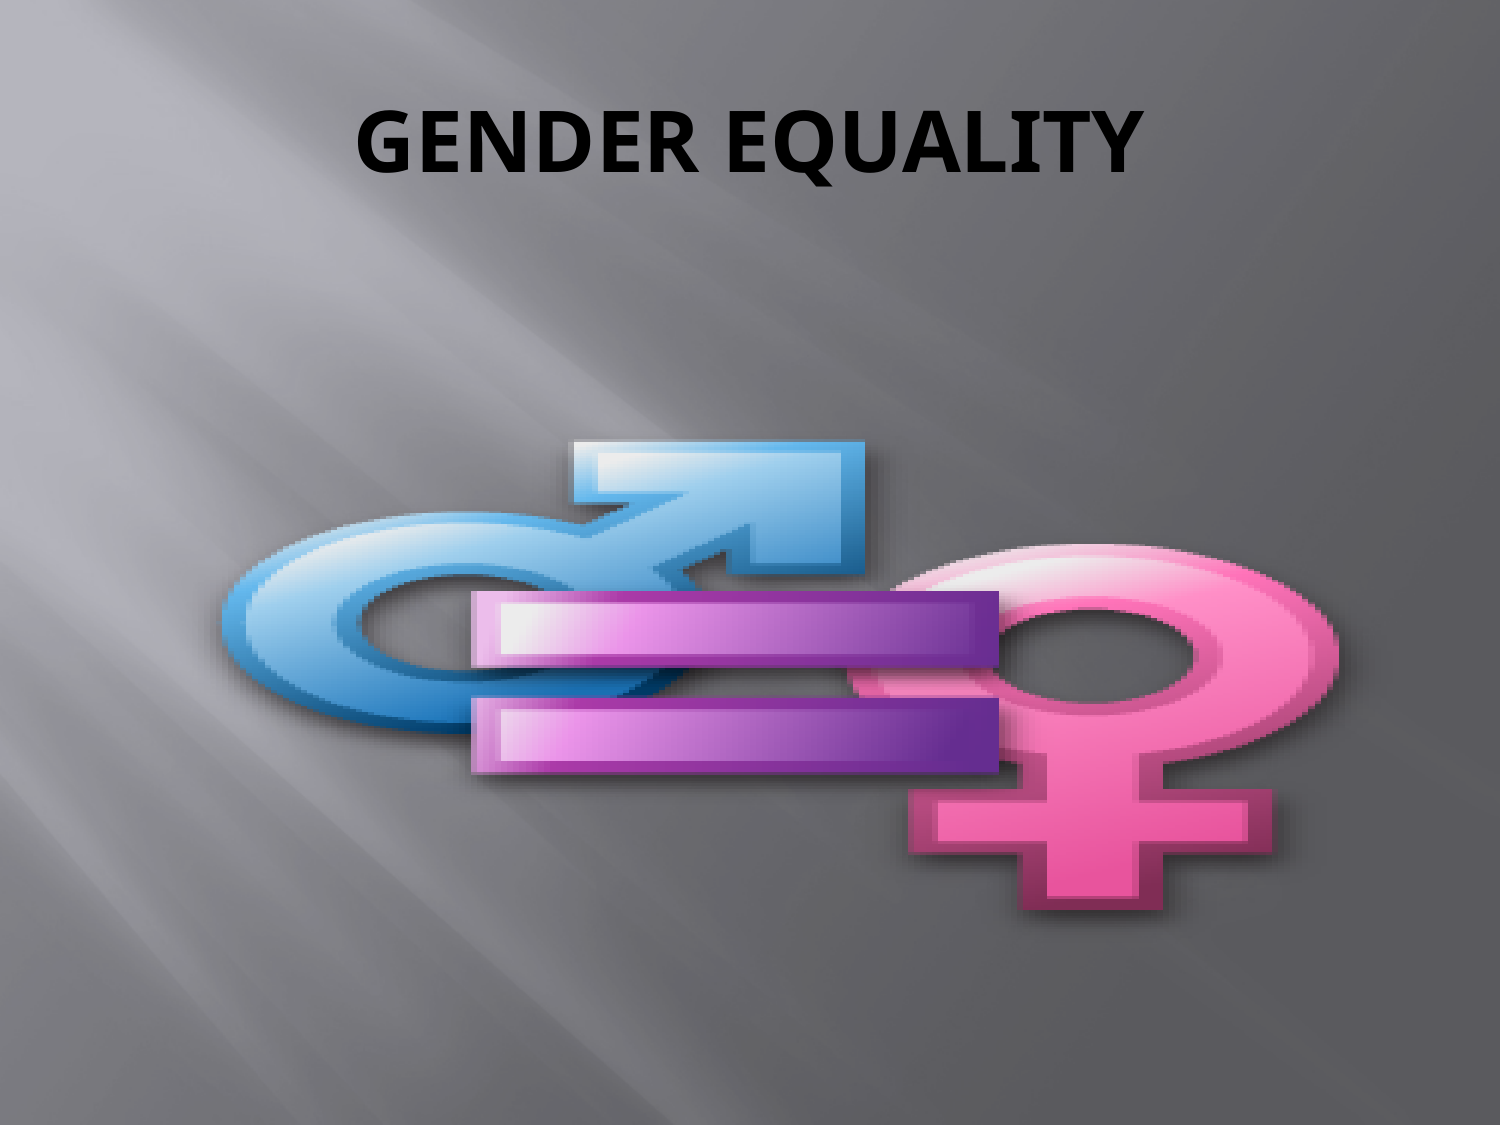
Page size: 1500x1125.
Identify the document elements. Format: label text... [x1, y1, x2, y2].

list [174, 412, 1401, 963]
title GENDER EQUALITY [75, 45, 1425, 233]
